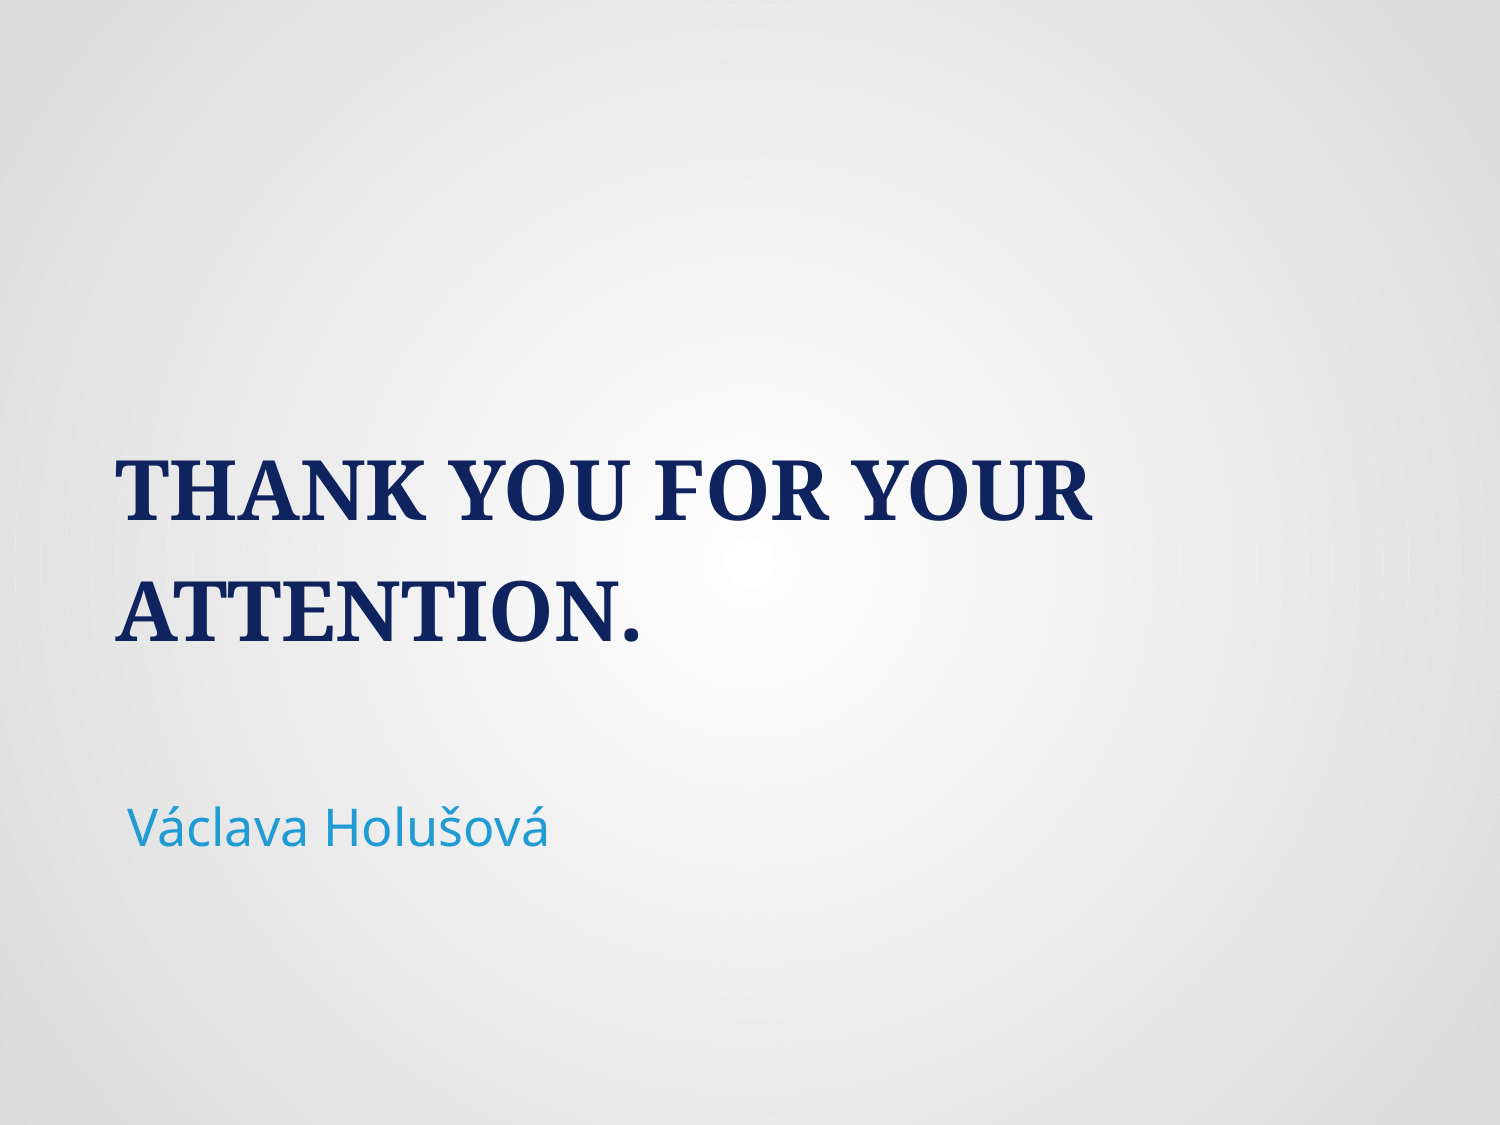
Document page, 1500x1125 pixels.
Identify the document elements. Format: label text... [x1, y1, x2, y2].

title THANK YOU FOR YOUR ATTENTION. [100, 408, 1376, 633]
subtitle Václava Holušová [112, 786, 1387, 906]
